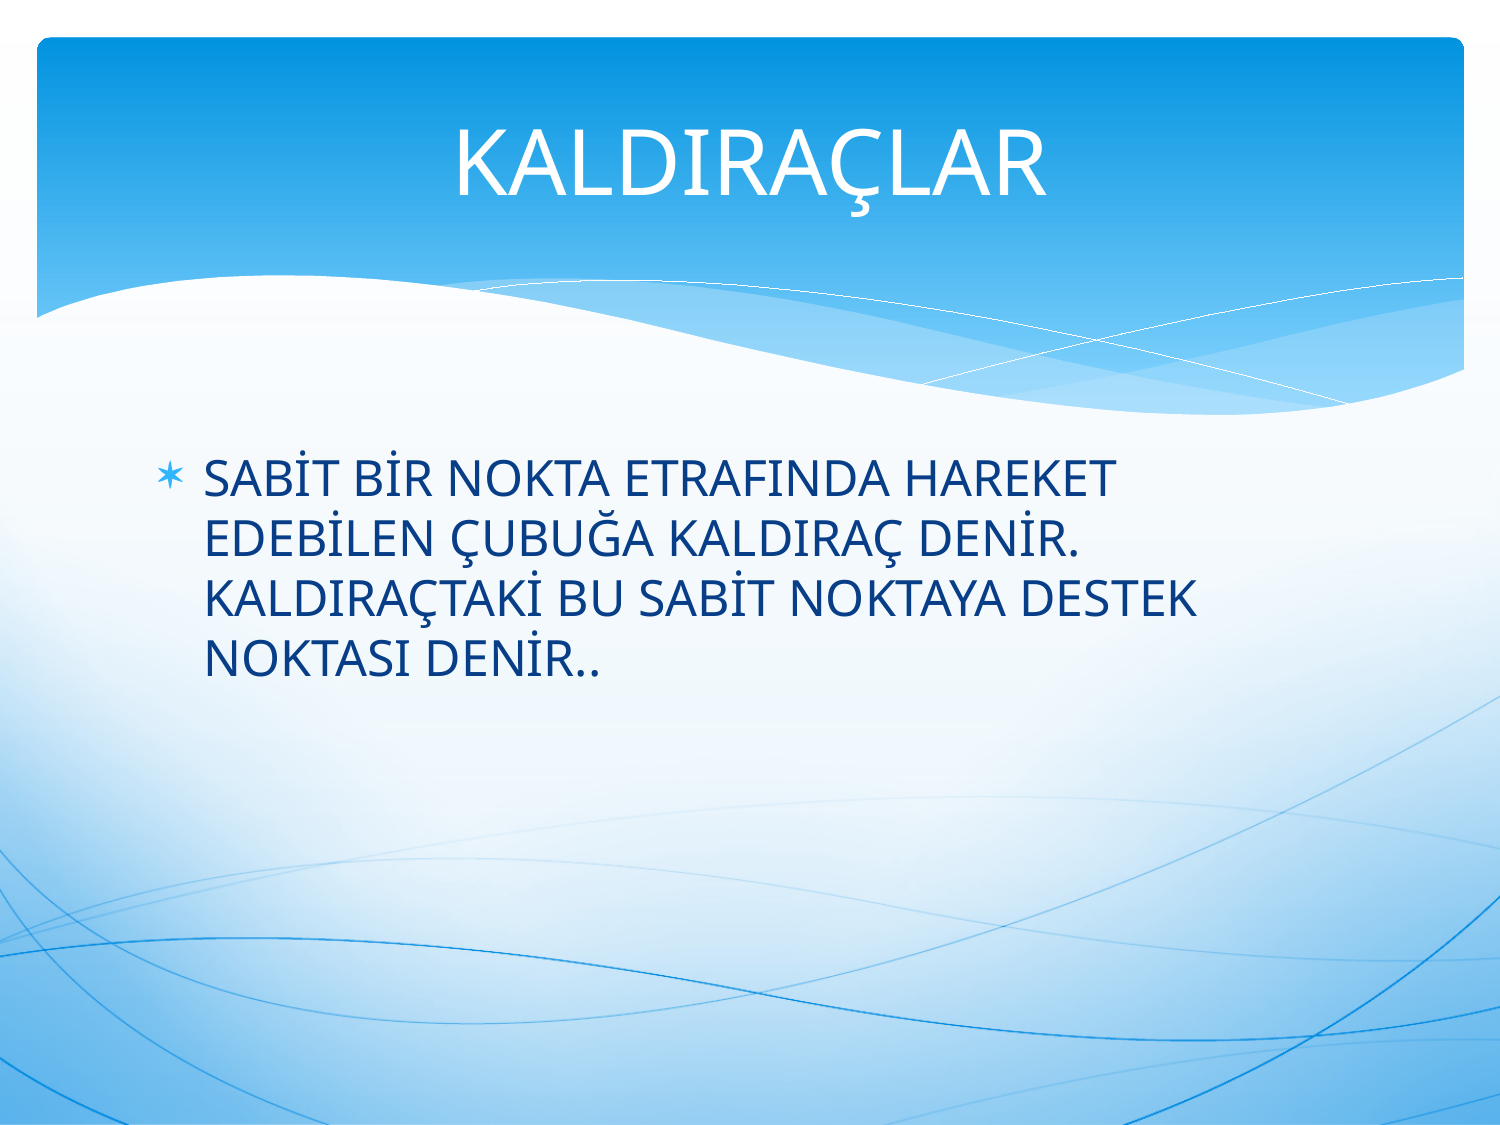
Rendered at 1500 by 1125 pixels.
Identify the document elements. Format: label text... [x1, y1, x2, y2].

list SABİT BİR NOKTA ETRAFINDA HAREKET EDEBİLEN ÇUBUĞA KALDIRAÇ DENİR. KALDIRAÇTAKİ BU SABİT NOKTAYA DESTEK NOKTASI DENİR.. [143, 438, 1359, 1005]
title KALDIRAÇLAR [75, 55, 1425, 261]
